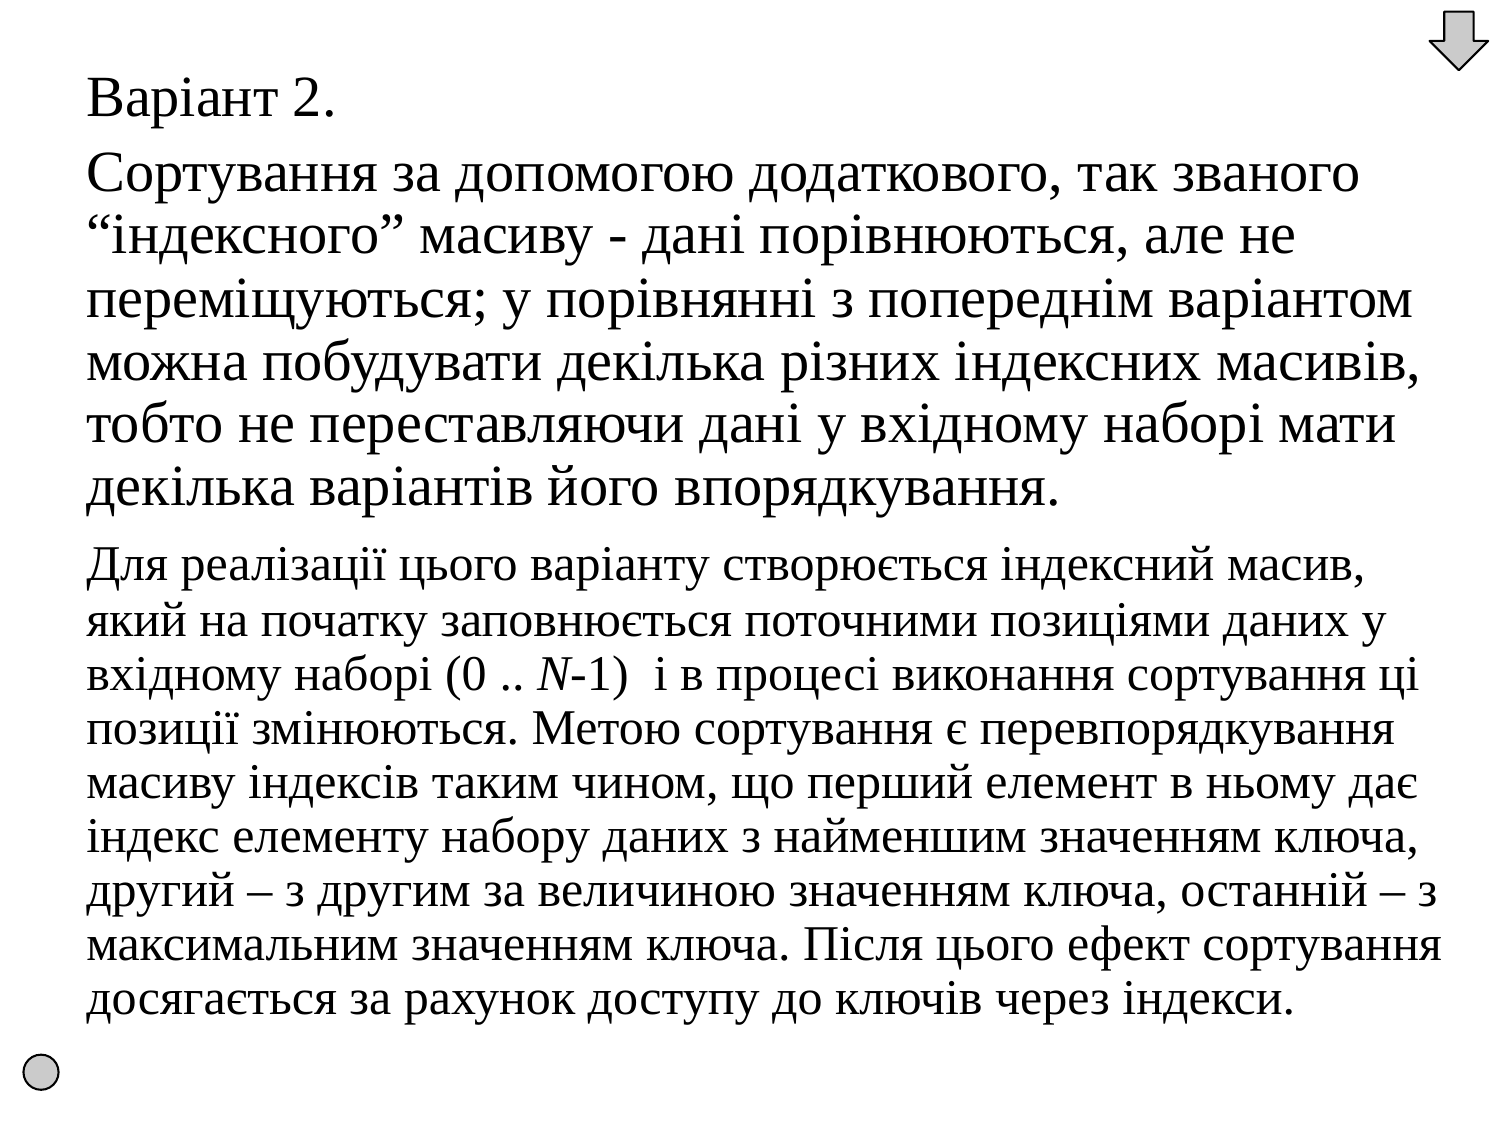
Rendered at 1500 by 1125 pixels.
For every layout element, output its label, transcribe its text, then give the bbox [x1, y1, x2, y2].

list Варіант 2. Cортування за допомогою додаткового, так званого “індексного” масиву - дані порівнюються, але не переміщуються; у порівнянні з попереднім варіантом можна побудувати декілька різних індексних масивів, тобто не переставляючи дані у вхідному наборі мати декілька варіантів його впорядкування. Для реалізації цього варіанту створюється індексний масив, який на початку заповнюється поточними позиціями даних у вхідному наборі (0 .. N-1) і в процесі виконання сортування ці позиції змінюються. Метою сортування є перевпорядкування масиву індексів таким чином, що перший елемент в ньому дає індекс елементу набору даних з найменшим значенням ключа, другий – з другим за величиною значенням ключа, останній – з максимальним значенням ключа. Після цього ефект сортування досягається за рахунок доступу до ключів через індекси. [0, 58, 1500, 1125]
text_box [23, 1054, 59, 1090]
text_box [1429, 11, 1489, 71]
